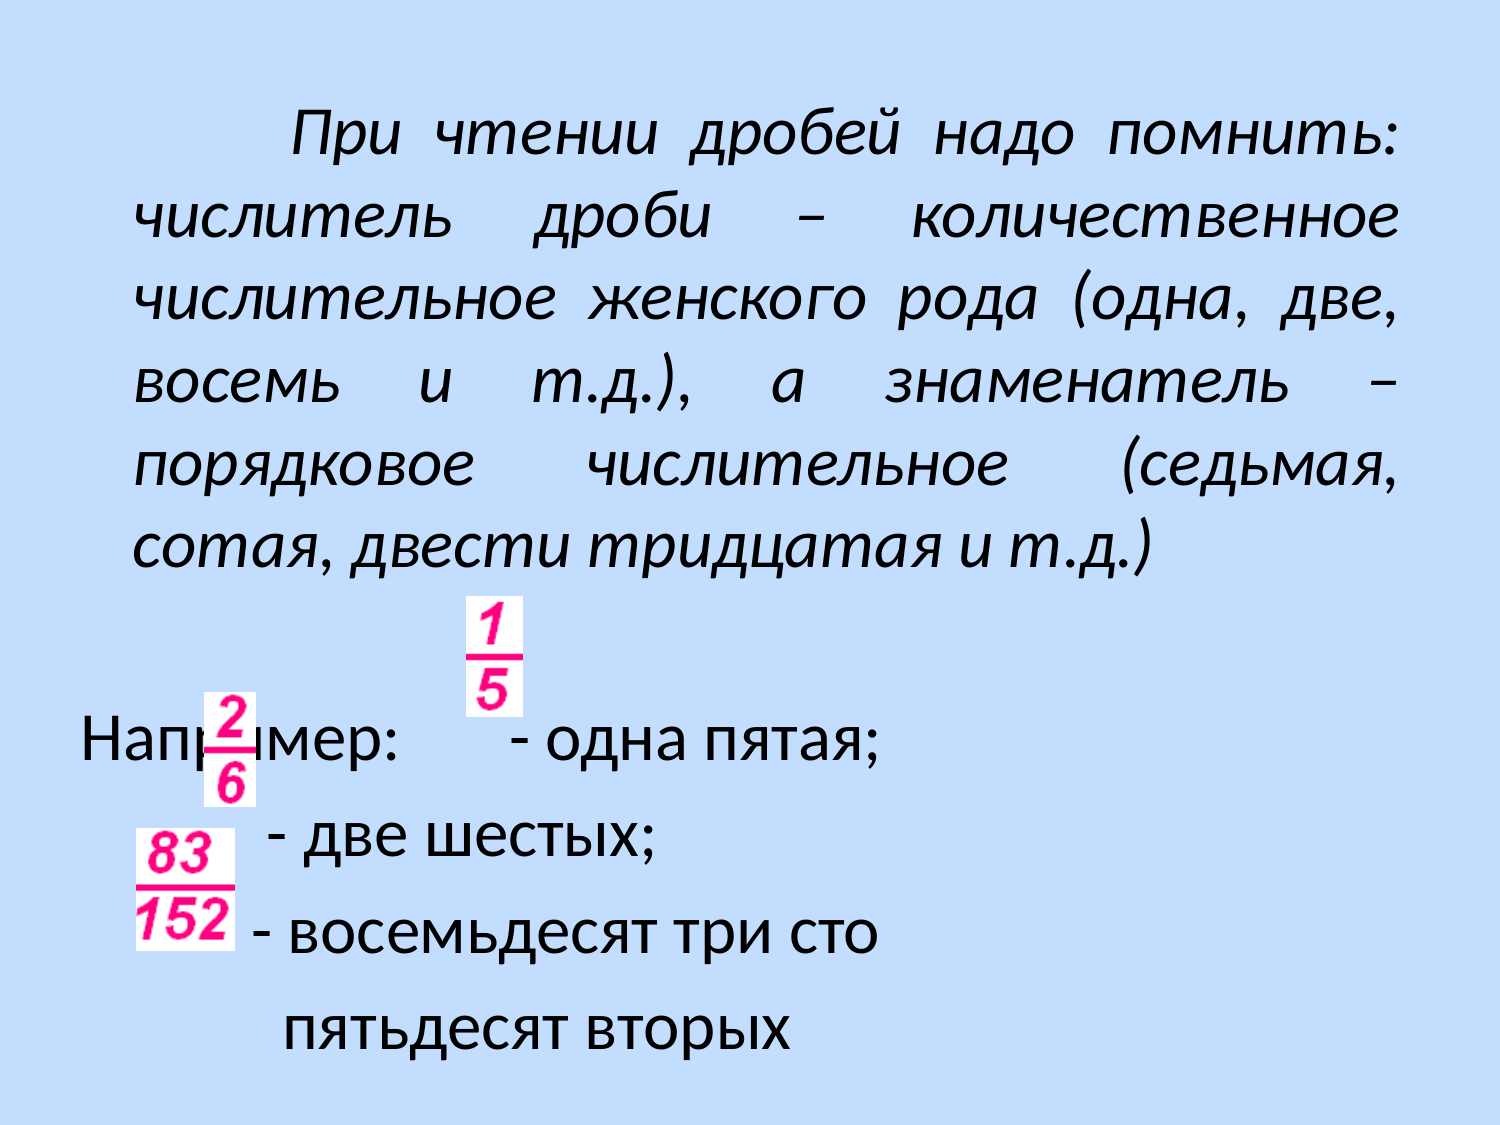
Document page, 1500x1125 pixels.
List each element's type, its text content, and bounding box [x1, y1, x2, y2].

picture [203, 692, 256, 807]
picture [135, 828, 235, 951]
list При чтении дробей надо помнить: числитель дроби – количественное числительное женского рода (одна, две, восемь и т.д.), а знаменатель – порядковое числительное (седьмая, сотая, двести тридцатая и т.д.) Например: - одна пятая; - две шестых; - восемьдесят три сто пятьдесят вторых [65, 78, 1416, 1094]
picture [466, 596, 523, 717]
